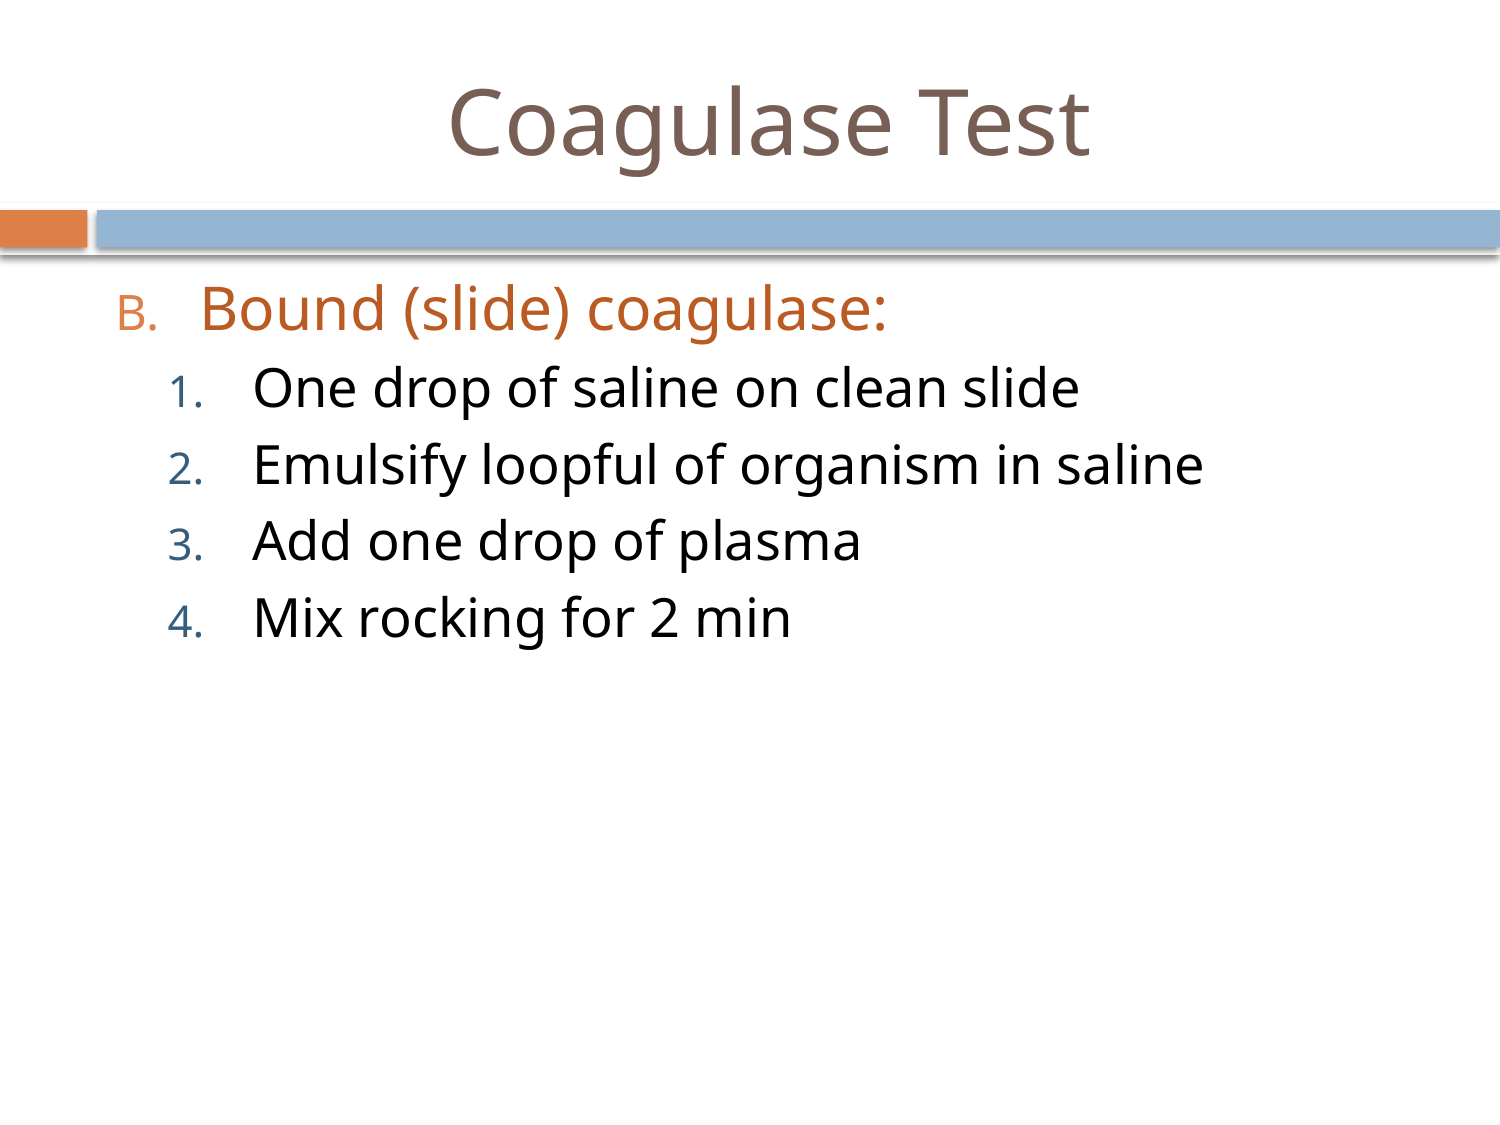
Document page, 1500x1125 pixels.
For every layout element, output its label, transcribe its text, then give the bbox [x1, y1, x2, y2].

title Coagulase Test [100, 37, 1438, 200]
list Bound (slide) coagulase: One drop of saline on clean slide Emulsify loopful of organism in saline Add one drop of plasma Mix rocking for 2 min [100, 262, 1438, 1000]
